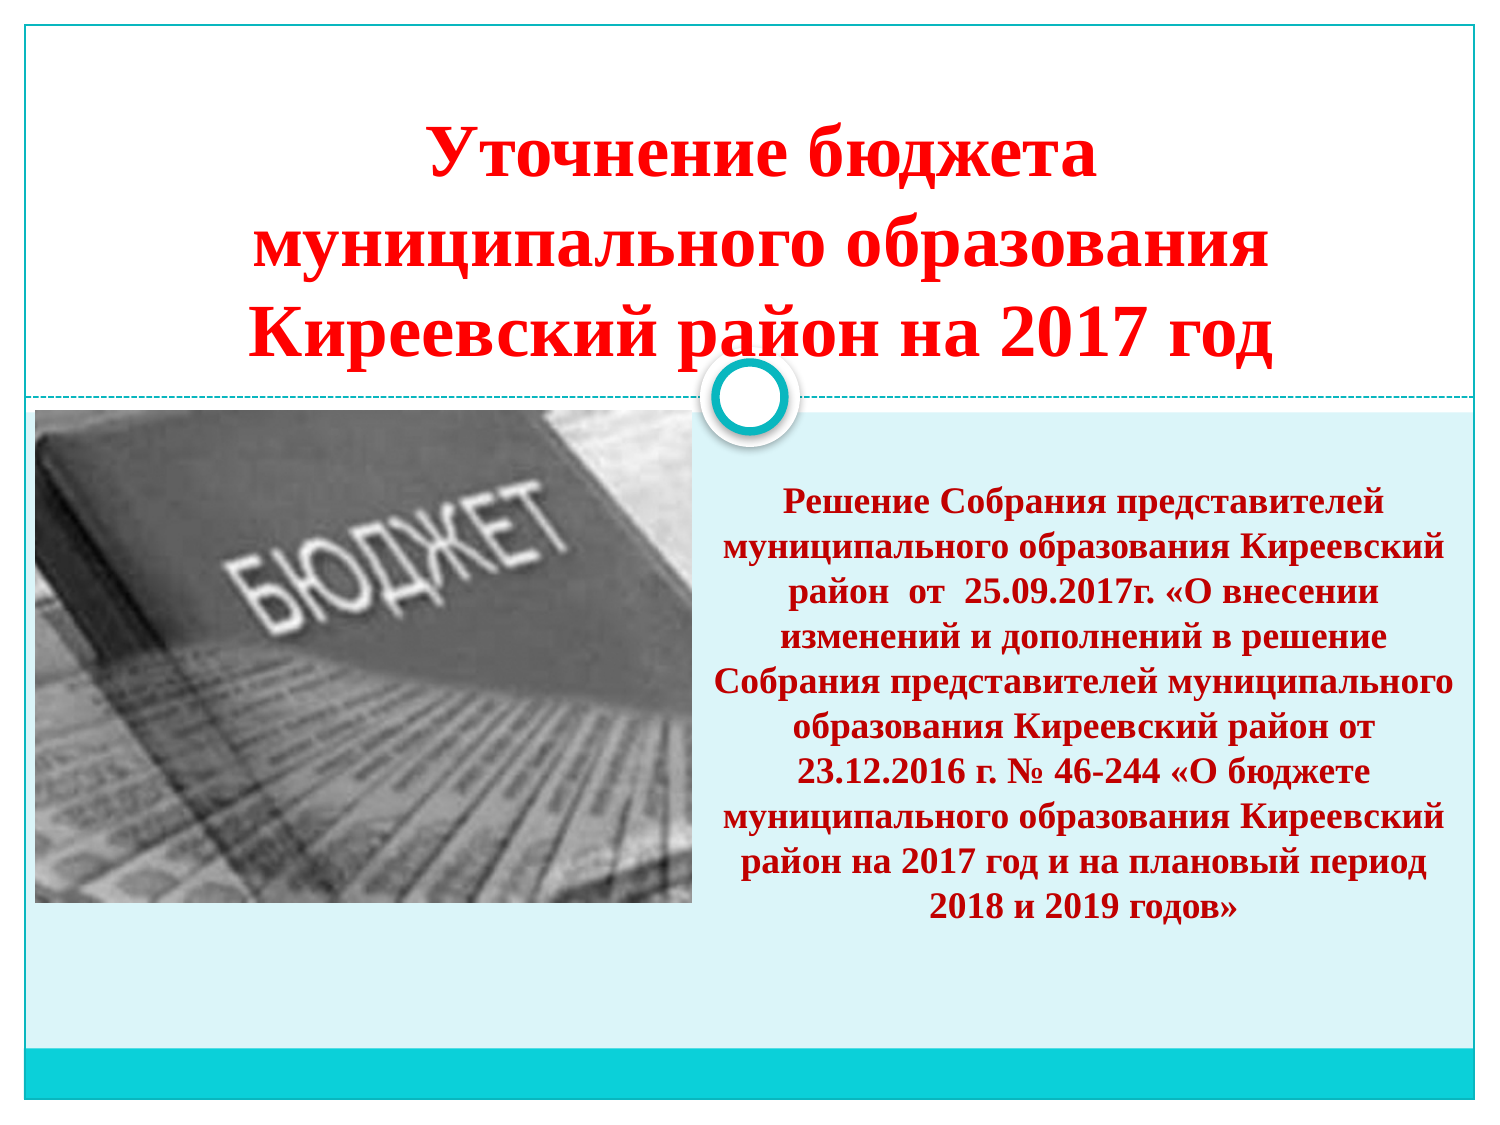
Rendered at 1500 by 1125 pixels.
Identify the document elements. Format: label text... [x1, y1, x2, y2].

title Уточнение бюджета муниципального образования Киреевский район на 2017 год [123, 101, 1399, 380]
text_box Решение Собрания представителей муниципального образования Киреевский район от 25.09.2017г. «О внесении изменений и дополнений в решение Собрания представителей муниципального образования Киреевский район от 23.12.2016 г. № 46-244 «О бюджете муниципального образования Киреевский район на 2017 год и на плановый период 2018 и 2019 годов» [691, 468, 1477, 979]
picture [34, 409, 692, 903]
